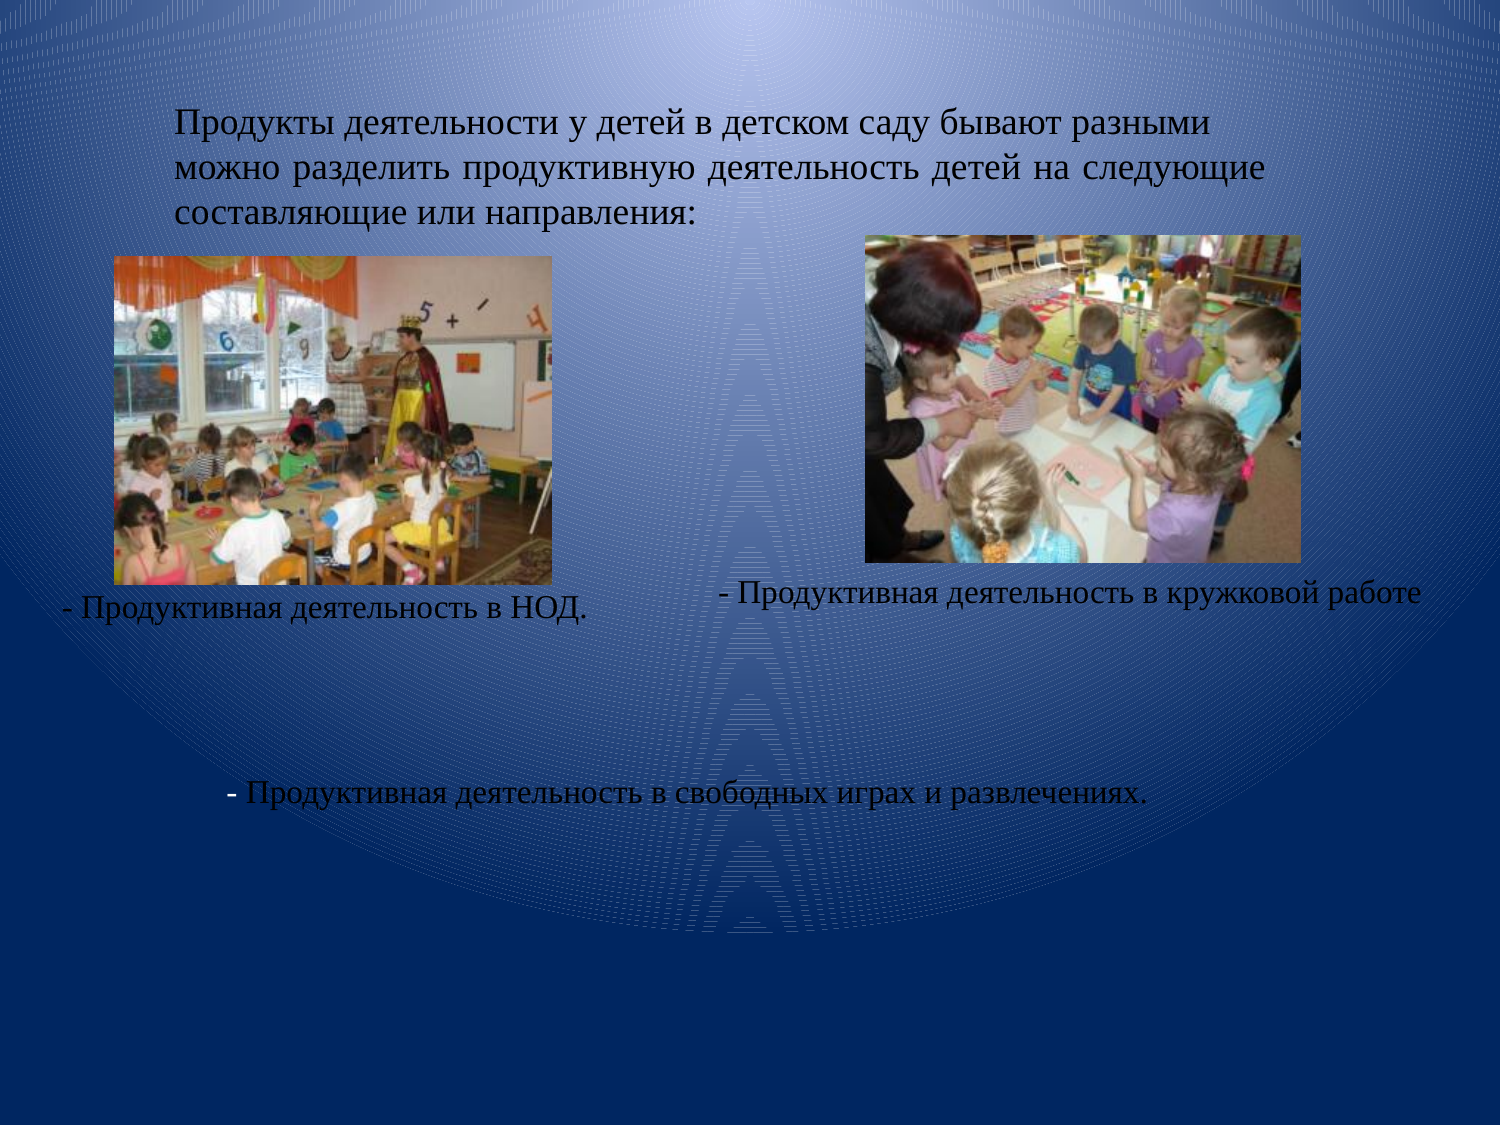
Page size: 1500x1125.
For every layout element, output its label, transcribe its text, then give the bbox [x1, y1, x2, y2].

text_box - Продуктивная деятельность в свободных играх и развлечениях. [211, 763, 1301, 818]
picture [114, 256, 552, 585]
text_box - Продуктивная деятельность в НОД. [47, 577, 619, 633]
picture [864, 235, 1302, 563]
text_box - Продуктивная деятельность в кружковой работе [703, 563, 1463, 618]
text_box Продукты деятельности у детей в детском саду бывают разными можно разделить продуктивную деятельность детей на следующие составляющие или направления: [159, 89, 1282, 735]
